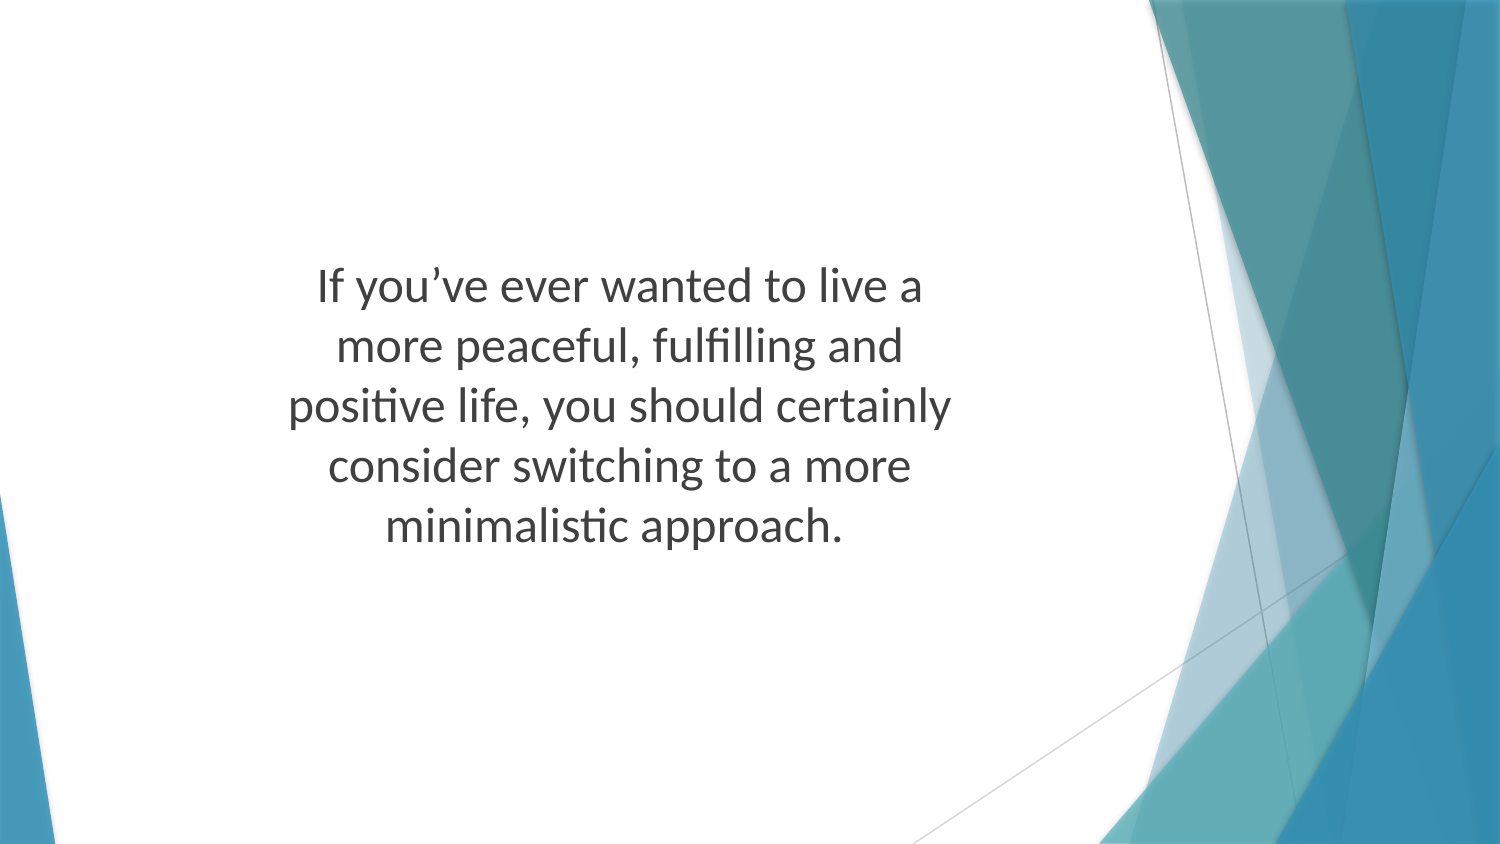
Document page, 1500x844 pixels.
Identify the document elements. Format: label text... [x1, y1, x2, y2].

list If you’ve ever wanted to live a more peaceful, fulfilling and positive life, you should certainly consider switching to a more minimalistic approach. [253, 244, 987, 659]
